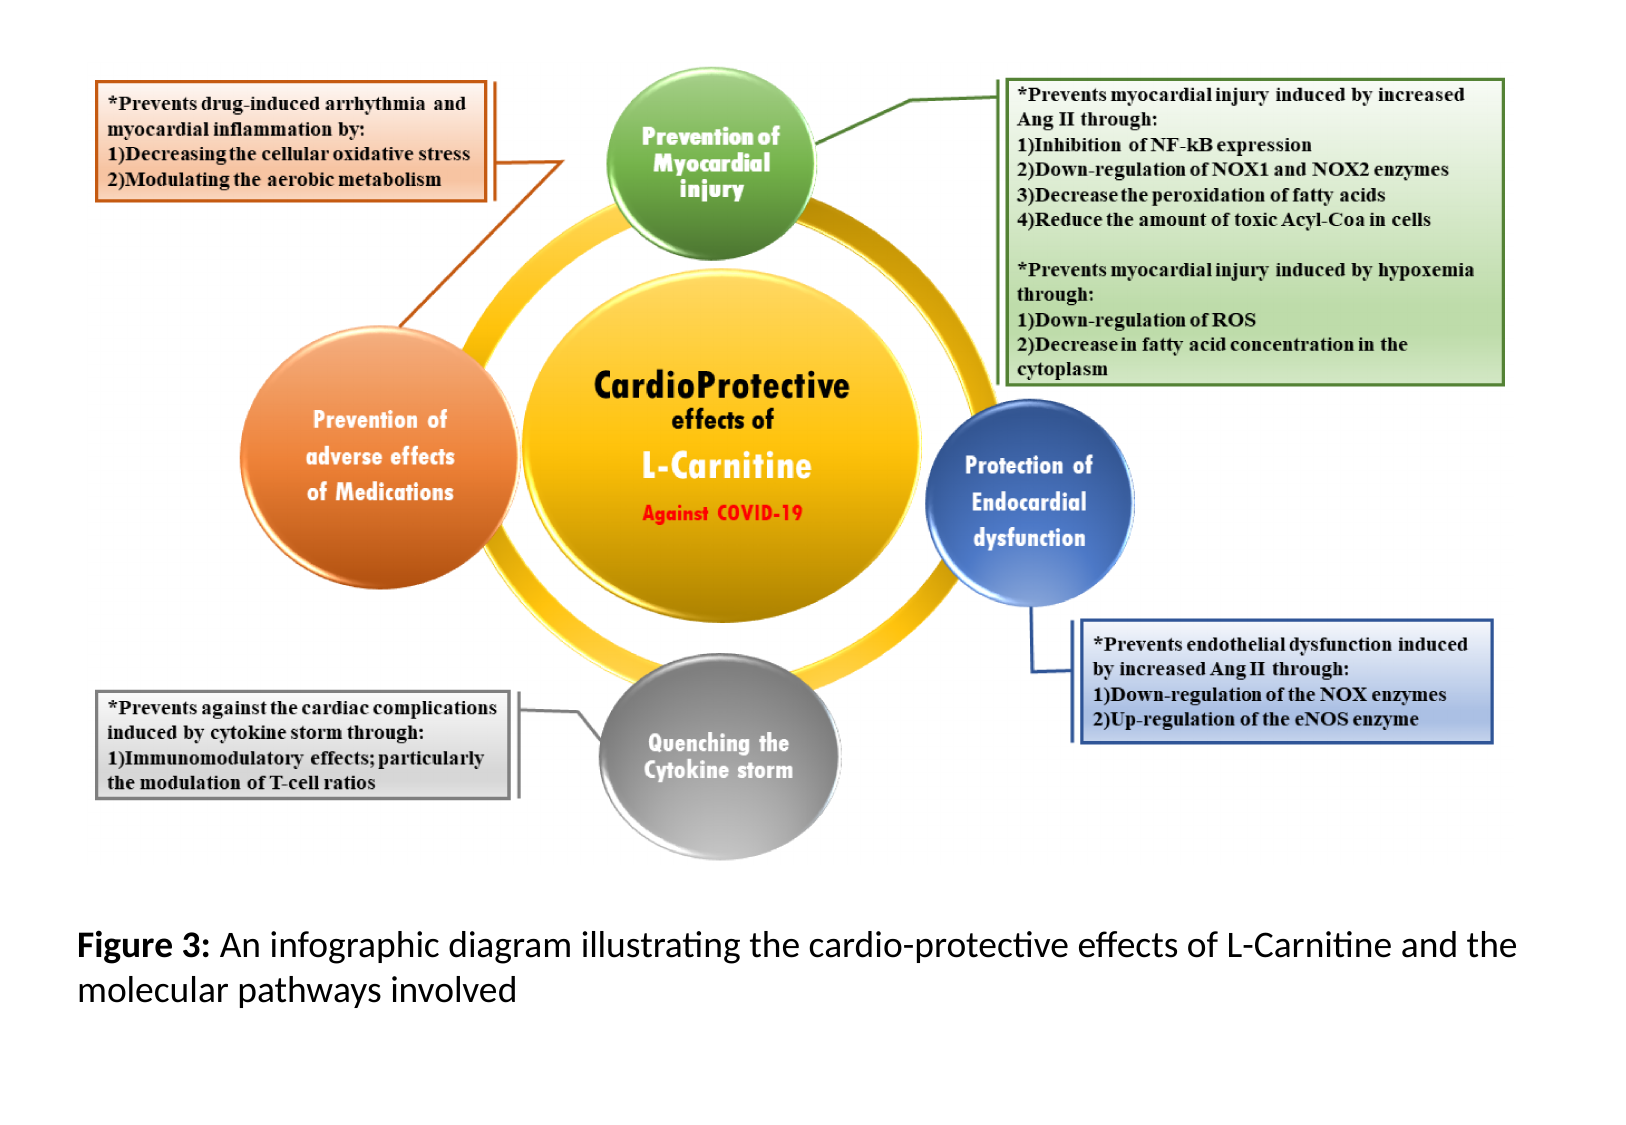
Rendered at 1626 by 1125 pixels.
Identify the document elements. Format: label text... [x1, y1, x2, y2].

text_box Figure 3: An infographic diagram illustrating the cardio-protective effects of L-Carnitine and the molecular pathways involved [62, 912, 1550, 1063]
picture [87, 62, 1515, 865]
